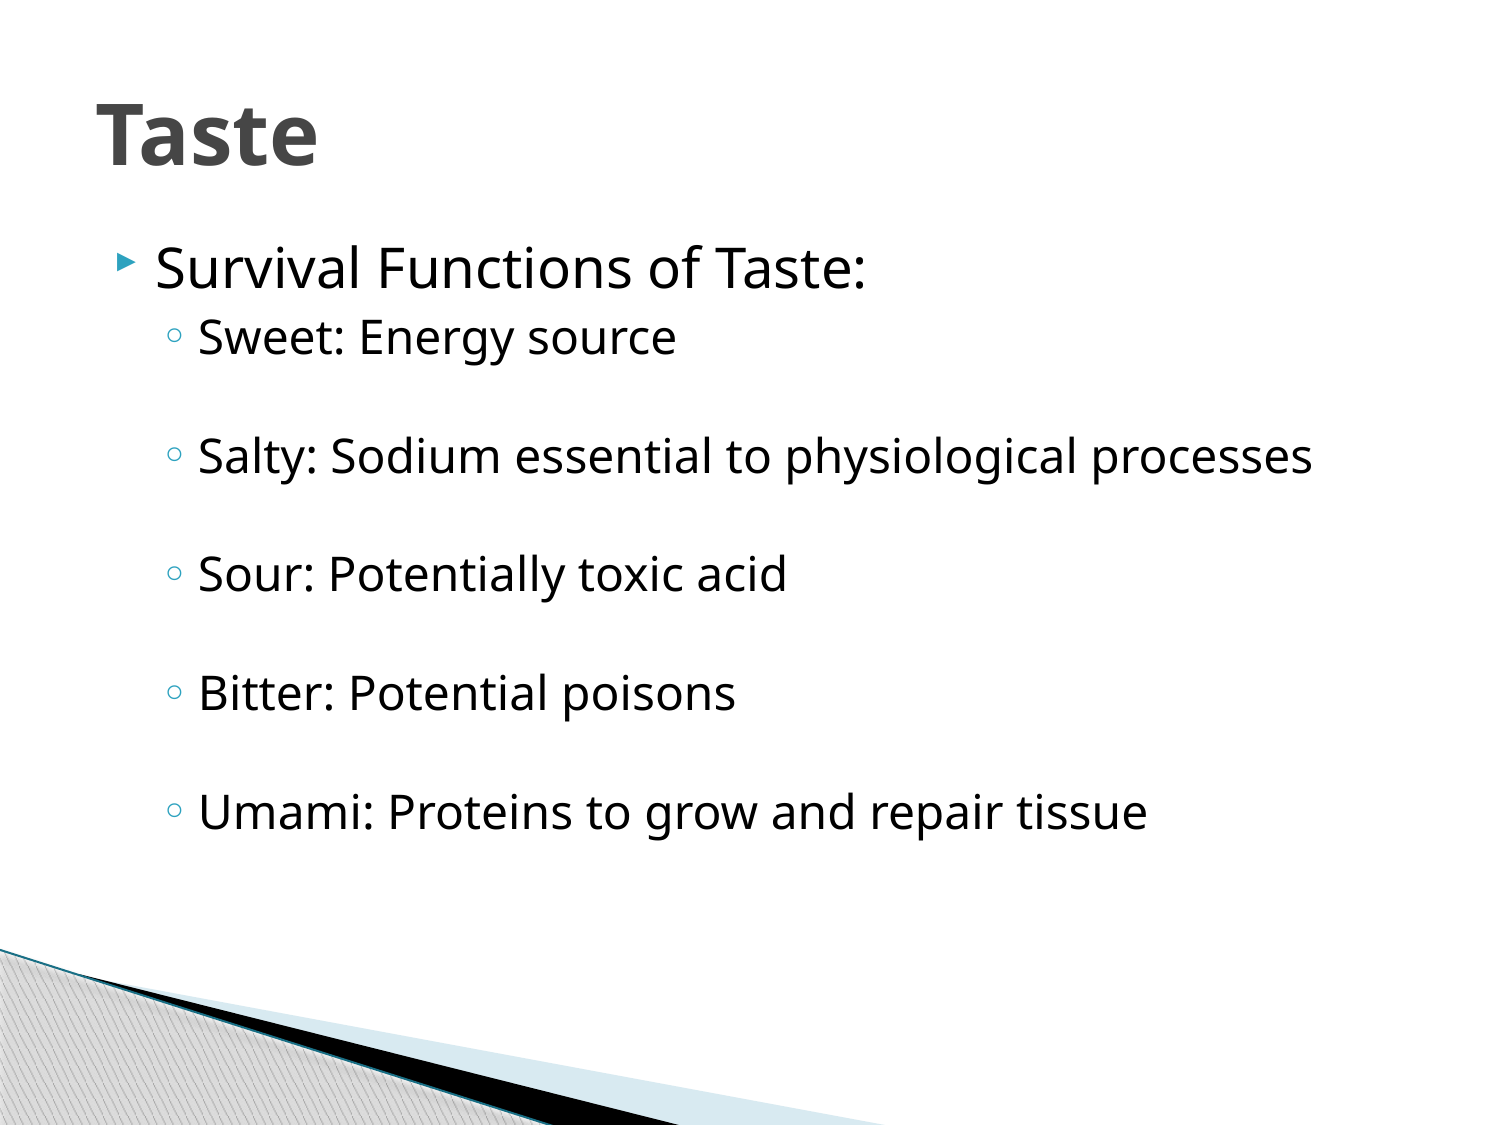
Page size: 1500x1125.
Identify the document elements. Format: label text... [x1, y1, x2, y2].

title Taste [81, 37, 1432, 225]
list Survival Functions of Taste: Sweet: Energy source Salty: Sodium essential to physiological processes Sour: Potentially toxic acid Bitter: Potential poisons Umami: Proteins to grow and repair tissue [81, 225, 1357, 1063]
